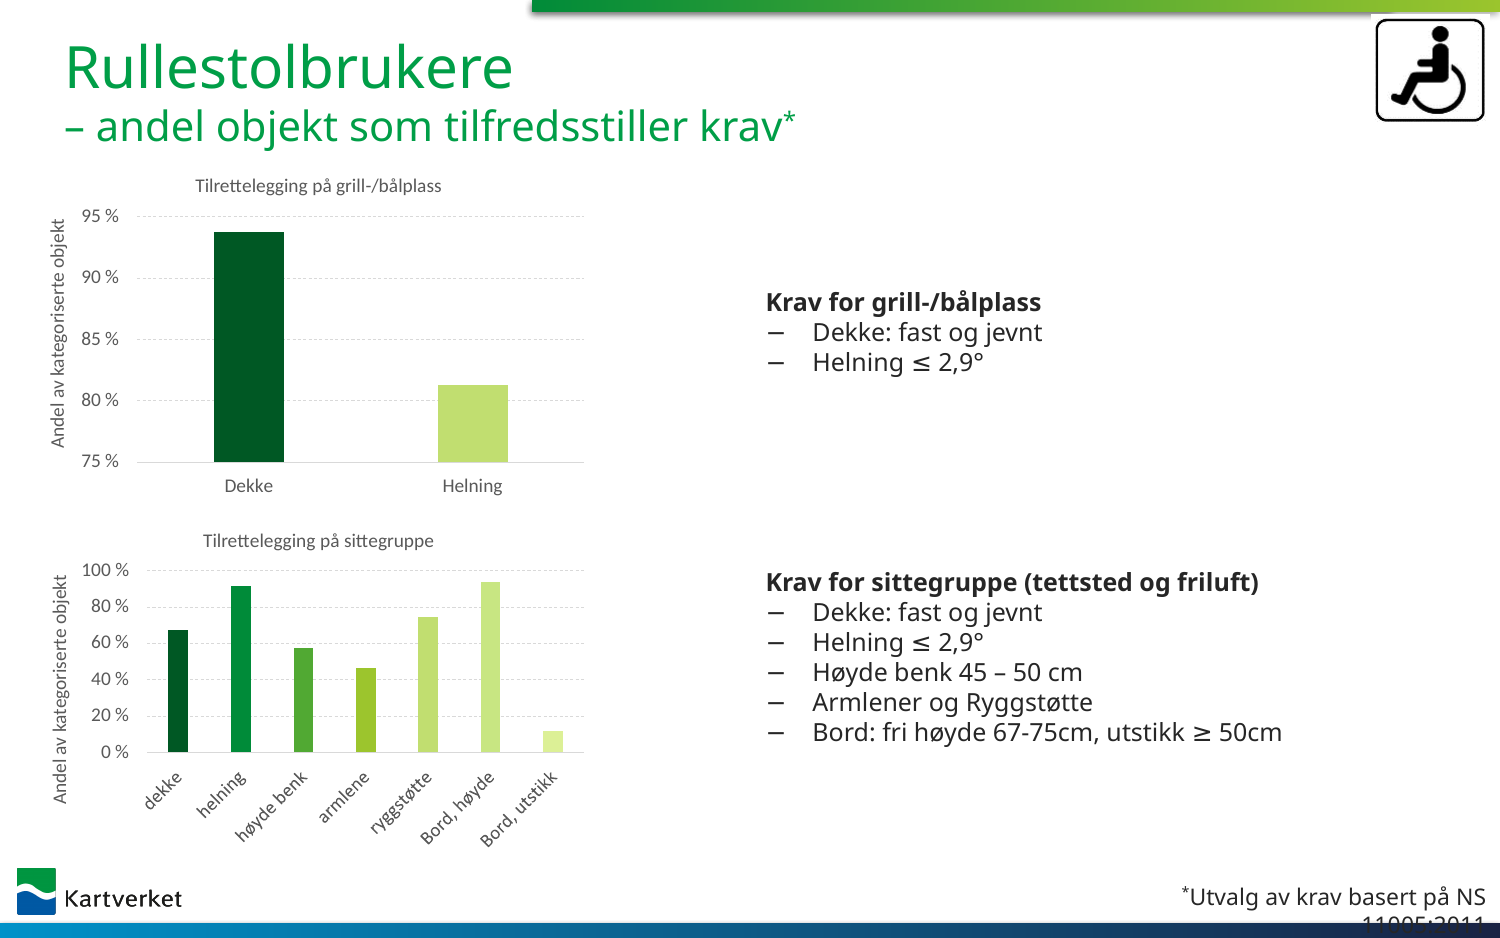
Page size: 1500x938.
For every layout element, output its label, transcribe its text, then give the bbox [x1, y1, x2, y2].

picture [41, 520, 596, 859]
text_box Krav for sittegruppe (tettsted og friluft) Dekke: fast og jevnt Helning ≤ 2,9° Høyde benk 45 – 50 cm Armlener og Ryggstøtte Bord: fri høyde 67-75cm, utstikk ≥ 50cm [750, 559, 1500, 754]
text_box Krav for grill-/bålplass Dekke: fast og jevnt Helning ≤ 2,9° [750, 279, 1452, 384]
picture [41, 166, 596, 505]
text_box *Utvalg av krav basert på NS 11005:2011 [1068, 873, 1500, 938]
picture [1371, 13, 1491, 127]
text_box Rullestolbrukere – andel objekt som tilfredsstiller krav* [49, 14, 1431, 158]
